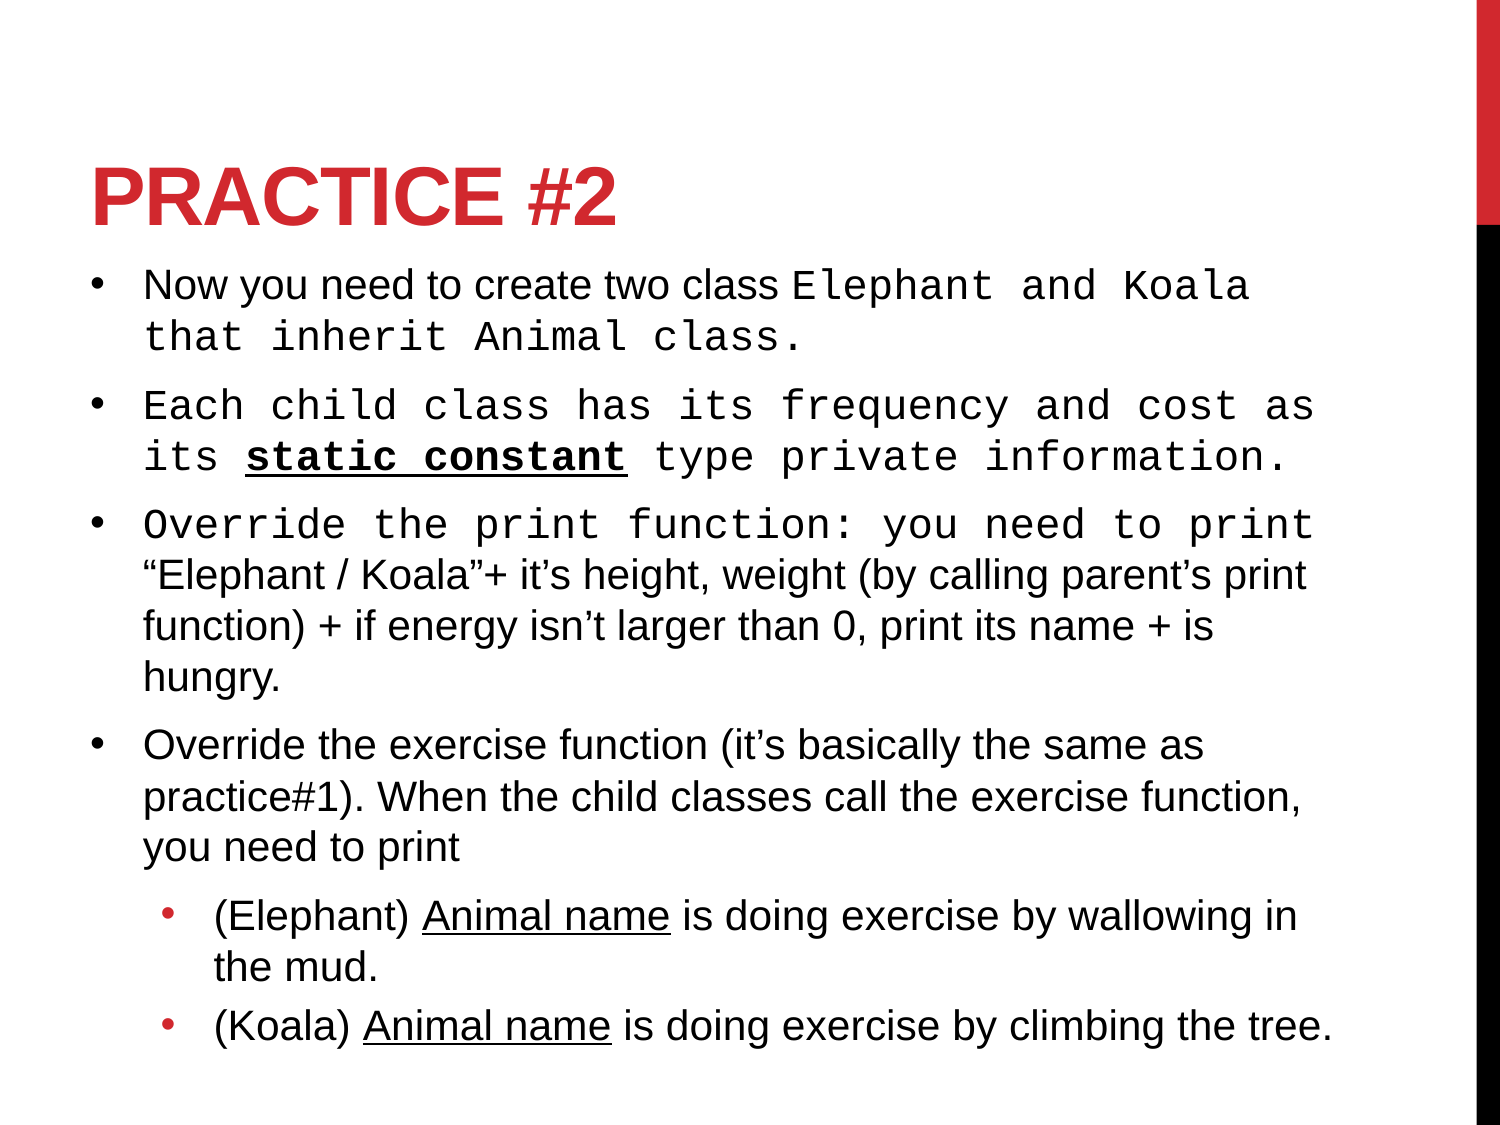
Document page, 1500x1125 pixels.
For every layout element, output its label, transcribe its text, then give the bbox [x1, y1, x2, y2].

list Now you need to create two class Elephant and Koala that inherit Animal class. Each child class has its frequency and cost as its static constant type private information. Override the print function: you need to print “Elephant / Koala”+ it’s height, weight (by calling parent’s print function) + if energy isn’t larger than 0, print its name + is hungry. Override the exercise function (it’s basically the same as practice#1). When the child classes call the exercise function, you need to print (Elephant) Animal name is doing exercise by wallowing in the mud. (Koala) Animal name is doing exercise by climbing the tree. [75, 250, 1369, 1064]
title Practice #2 [75, 25, 1025, 250]
